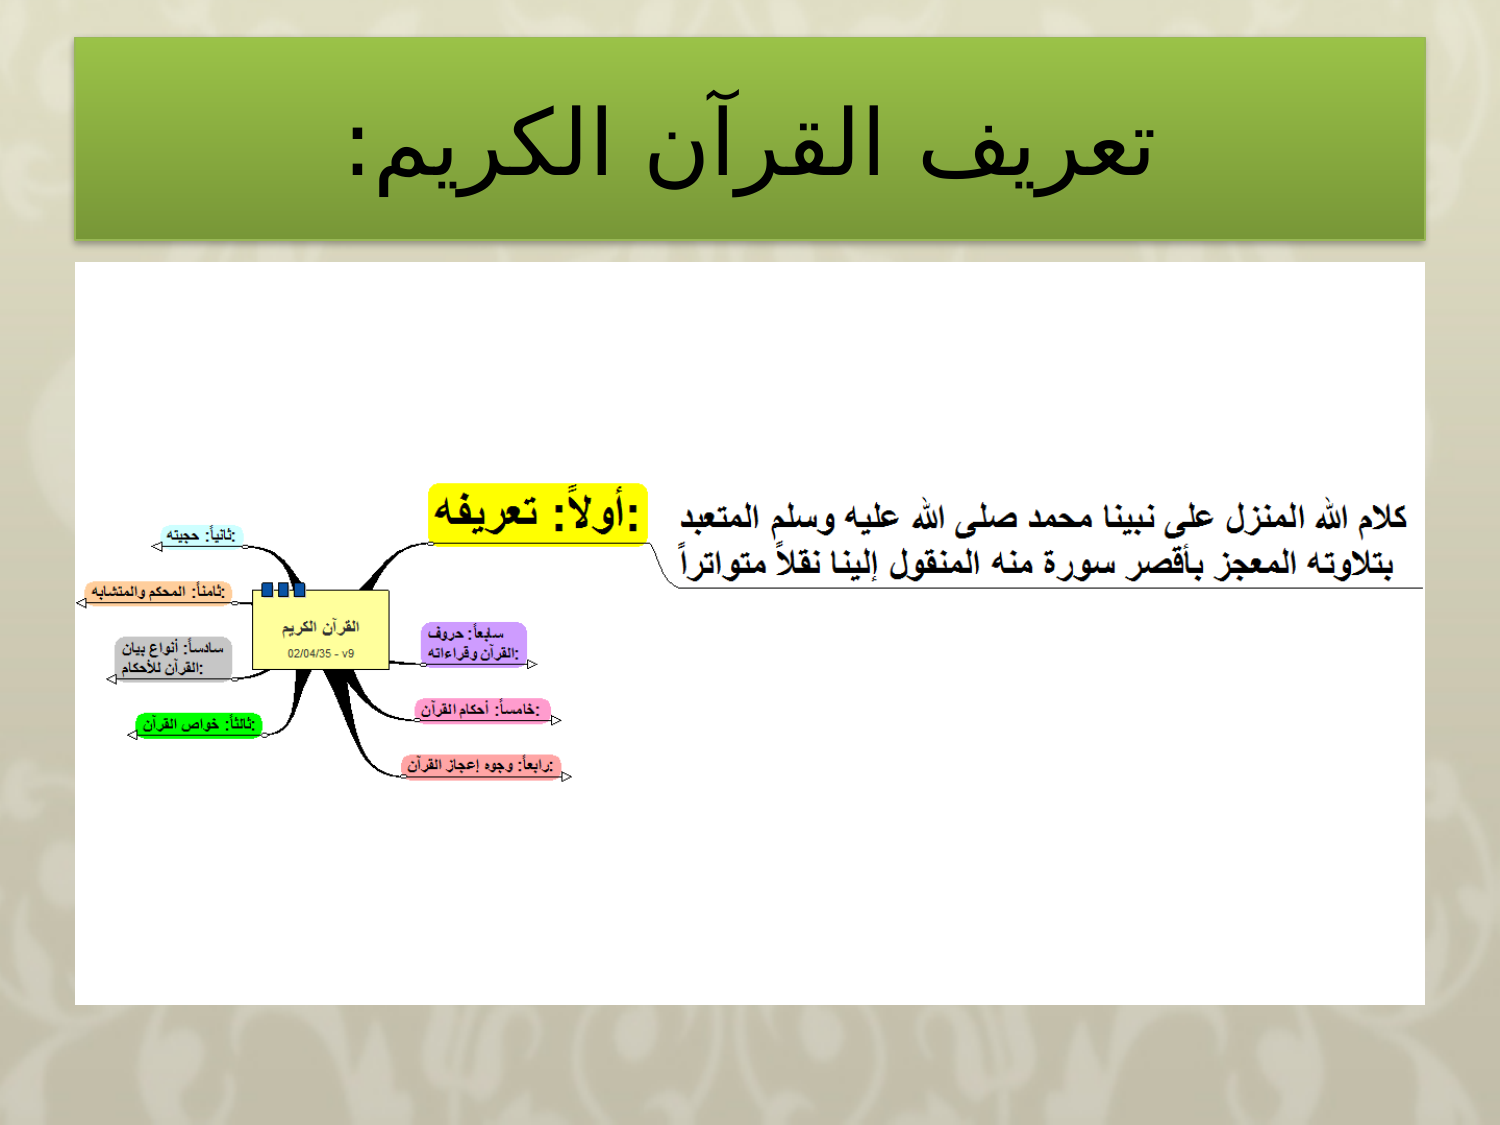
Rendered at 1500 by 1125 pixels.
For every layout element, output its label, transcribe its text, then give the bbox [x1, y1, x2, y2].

picture [0, 0, 1500, 1125]
title تعريف القرآن الكريم: [74, 37, 1426, 241]
